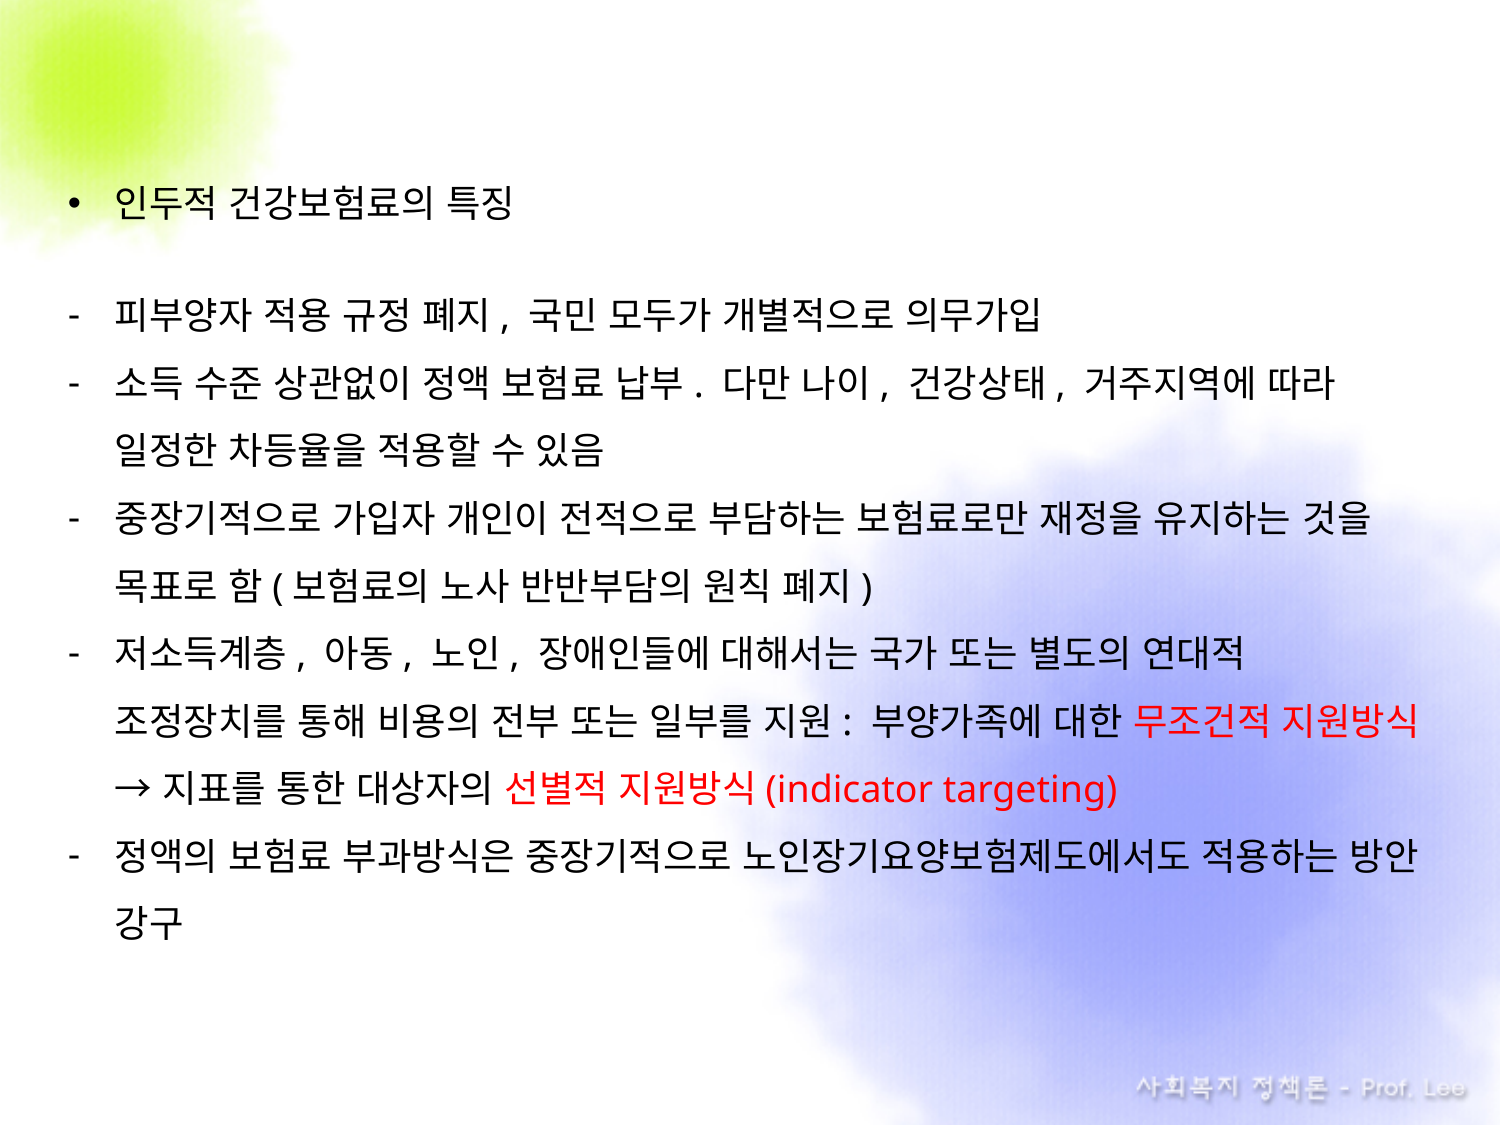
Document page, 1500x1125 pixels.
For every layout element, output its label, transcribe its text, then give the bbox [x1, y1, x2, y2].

text_box 인두적 건강보험료의 특징 피부양자 적용 규정 폐지, 국민 모두가 개별적으로 의무가입 소득 수준 상관없이 정액 보험료 납부. 다만 나이, 건강상태, 거주지역에 따라 일정한 차등율을 적용할 수 있음 중장기적으로 가입자 개인이 전적으로 부담하는 보험료로만 재정을 유지하는 것을 목표로 함(보험료의 노사 반반부담의 원칙 폐지) 저소득계층, 아동, 노인, 장애인들에 대해서는 국가 또는 별도의 연대적 조정장치를 통해 비용의 전부 또는 일부를 지원: 부양가족에 대한 무조건적 지원방식 → 지표를 통한 대상자의 선별적 지원방식(indicator targeting) 정액의 보험료 부과방식은 중장기적으로 노인장기요양보험제도에서도 적용하는 방안 강구 [53, 172, 1441, 953]
picture [0, 0, 1500, 1125]
